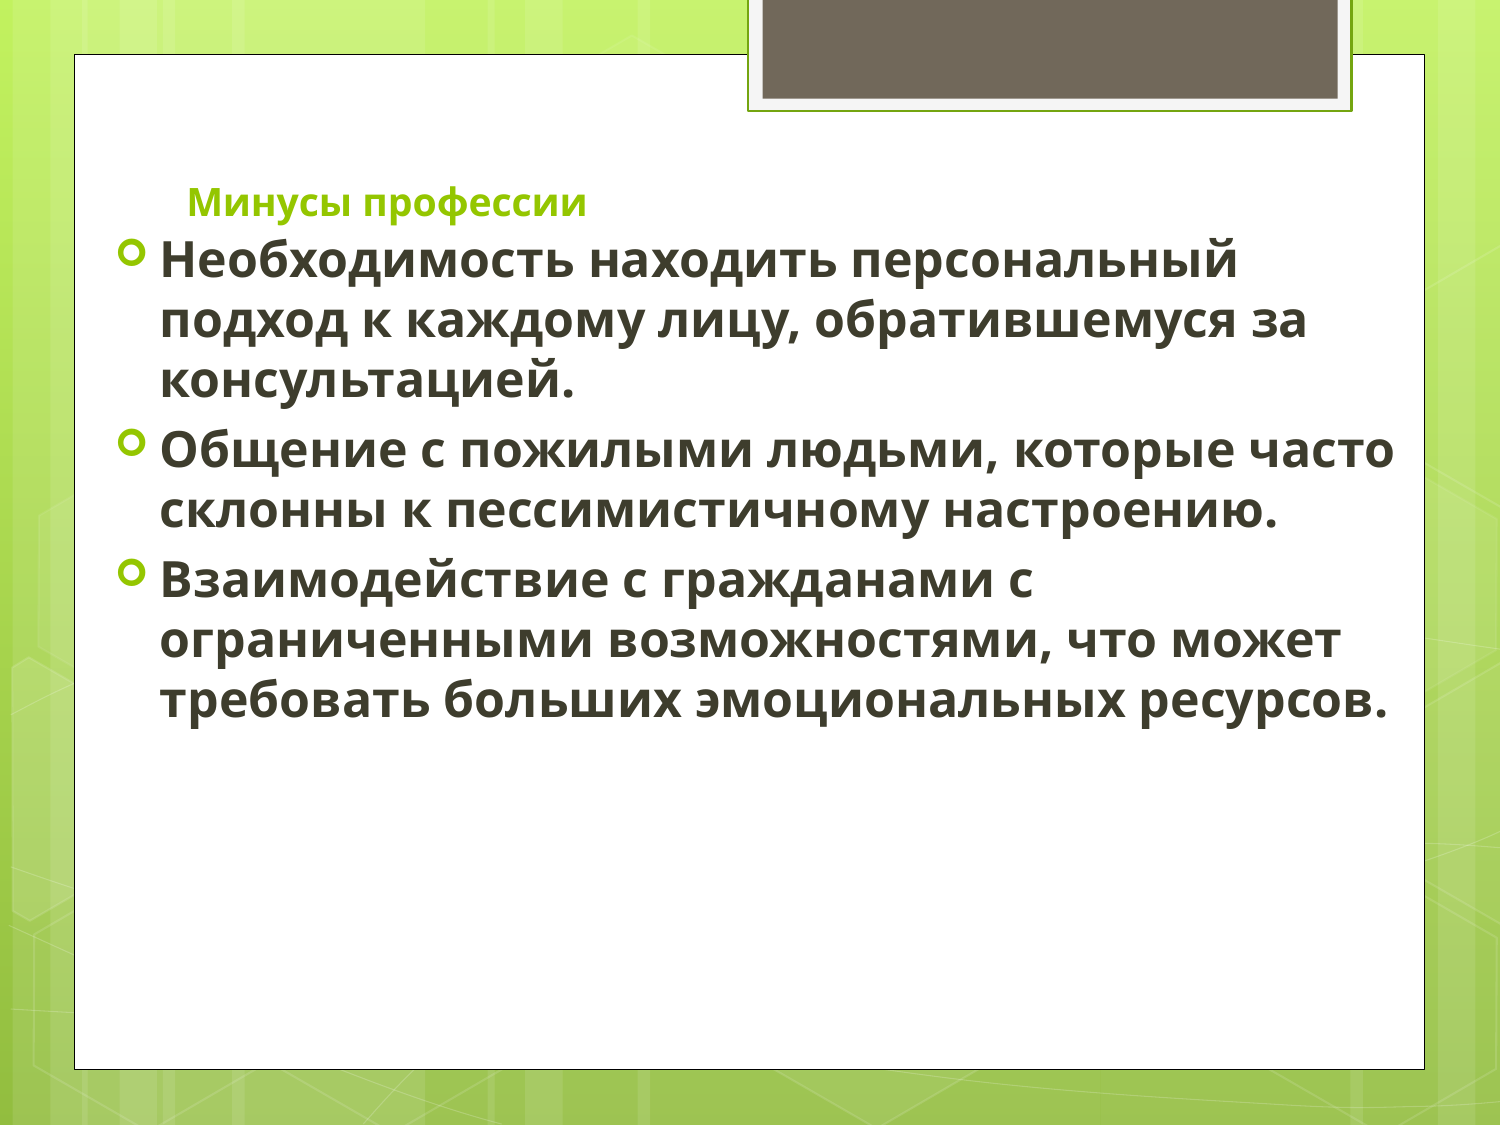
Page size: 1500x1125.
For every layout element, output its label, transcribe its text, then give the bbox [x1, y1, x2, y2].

list Необходимость находить персональный подход к каждому лицу, обратившемуся за консультацией. Общение с пожилыми людьми, которые часто склонны к пессимистичному настроению. Взаимодействие с гражданами с ограниченными возможностями, что может требовать больших эмоциональных ресурсов. [88, 219, 1412, 1047]
title Минусы профессии [171, 168, 1324, 219]
